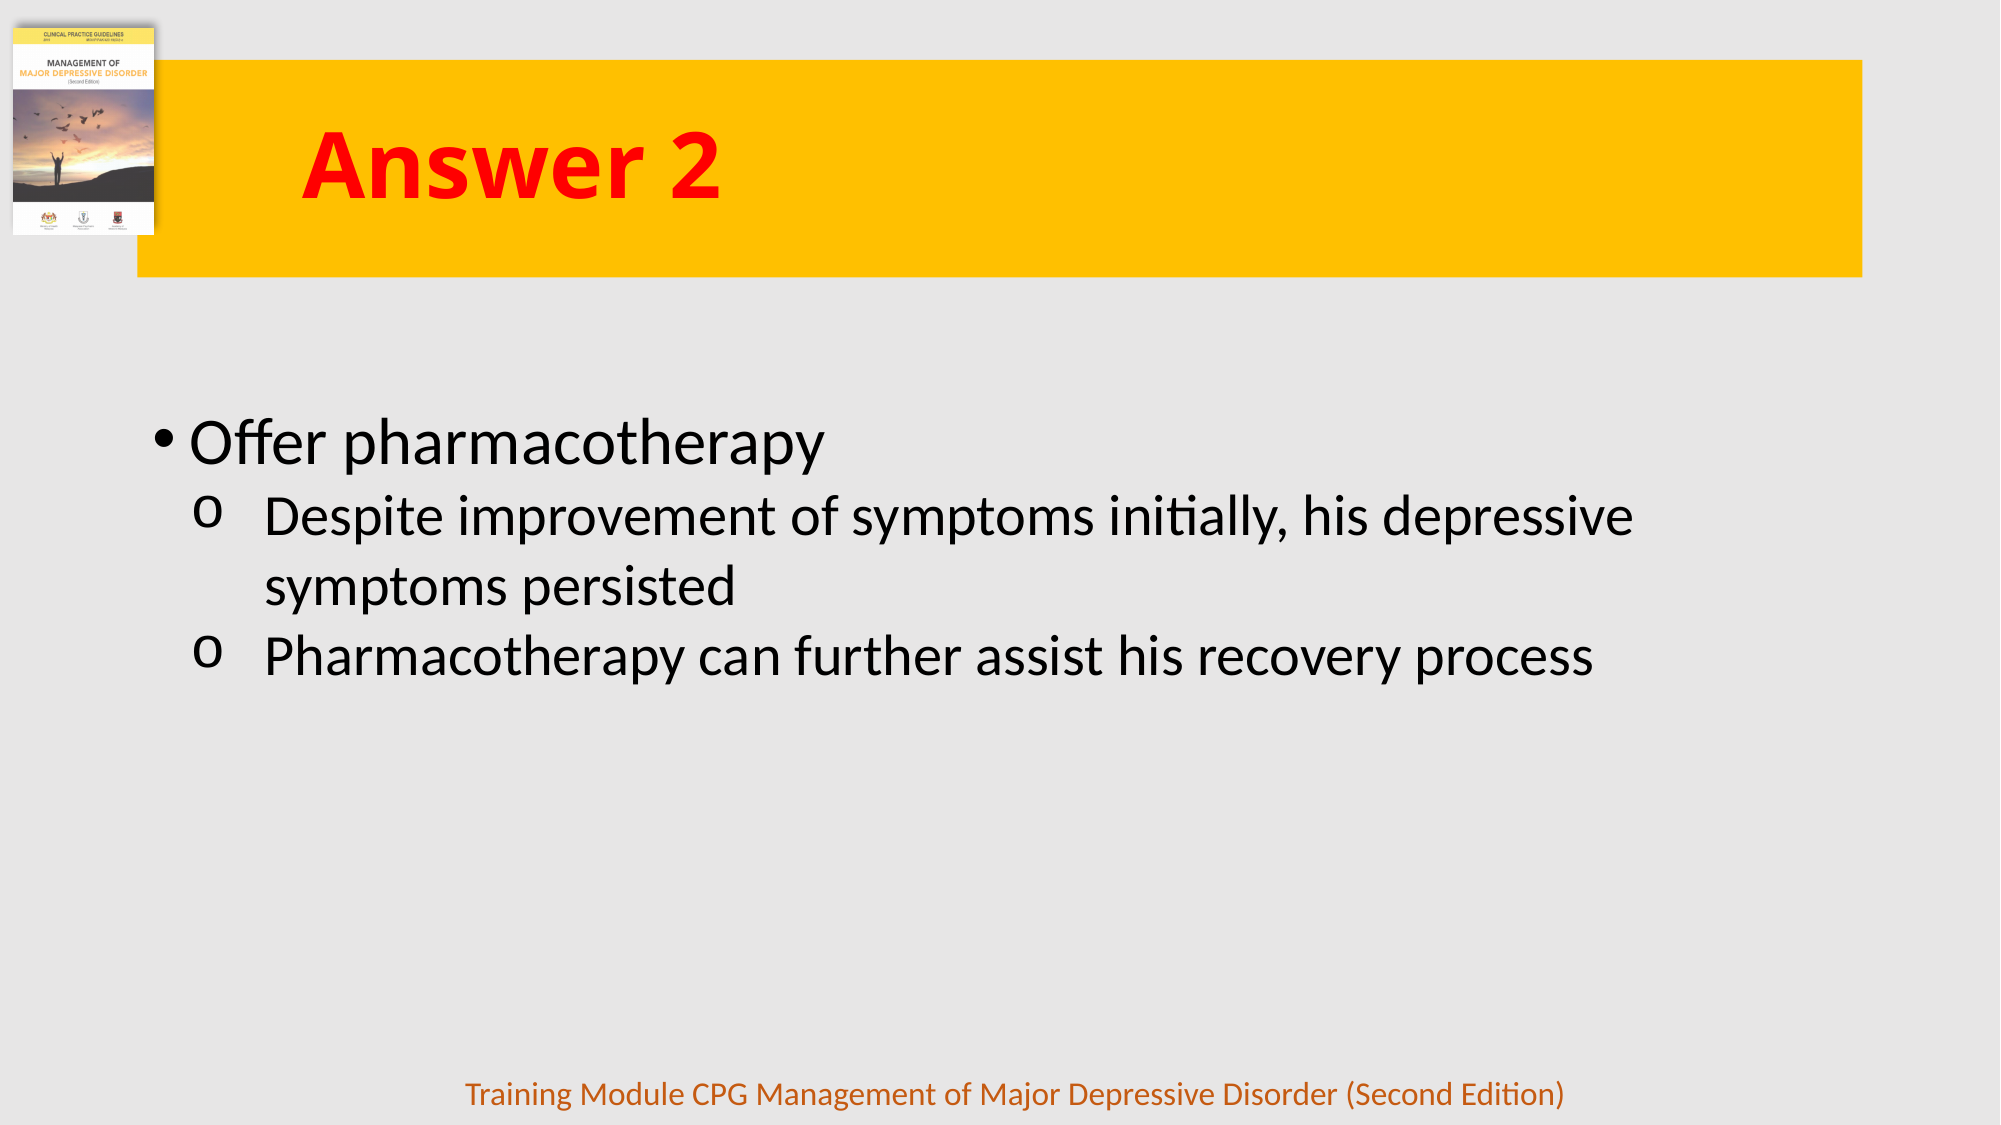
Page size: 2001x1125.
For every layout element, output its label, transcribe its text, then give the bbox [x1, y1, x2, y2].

picture [13, 28, 154, 235]
list Offer pharmacotherapy Despite improvement of symptoms initially, his depressive symptoms persisted Pharmacotherapy can further assist his recovery process [137, 309, 1863, 1024]
text_box Training Module CPG Management of Major Depressive Disorder (Second Edition) [450, 1065, 1832, 1120]
title Answer 2 [137, 59, 1863, 278]
